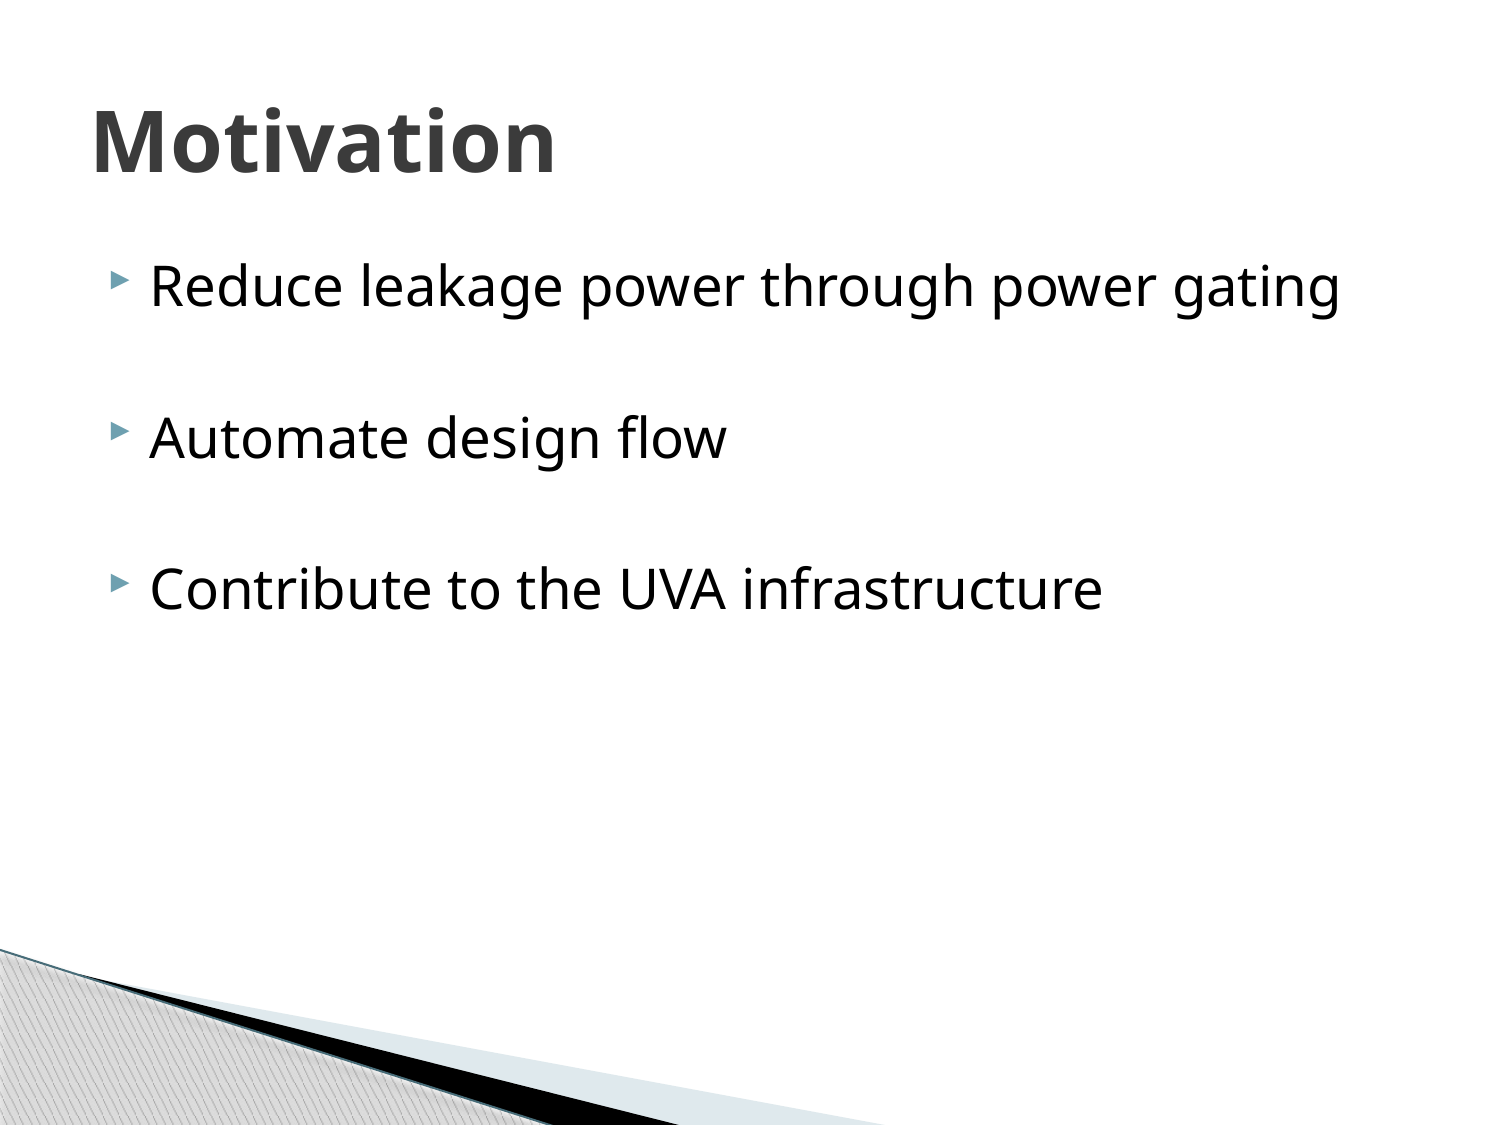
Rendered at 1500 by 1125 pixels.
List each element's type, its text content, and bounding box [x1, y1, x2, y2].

title Motivation [75, 45, 1425, 233]
list Reduce leakage power through power gating Automate design flow Contribute to the UVA infrastructure [75, 243, 1425, 986]
